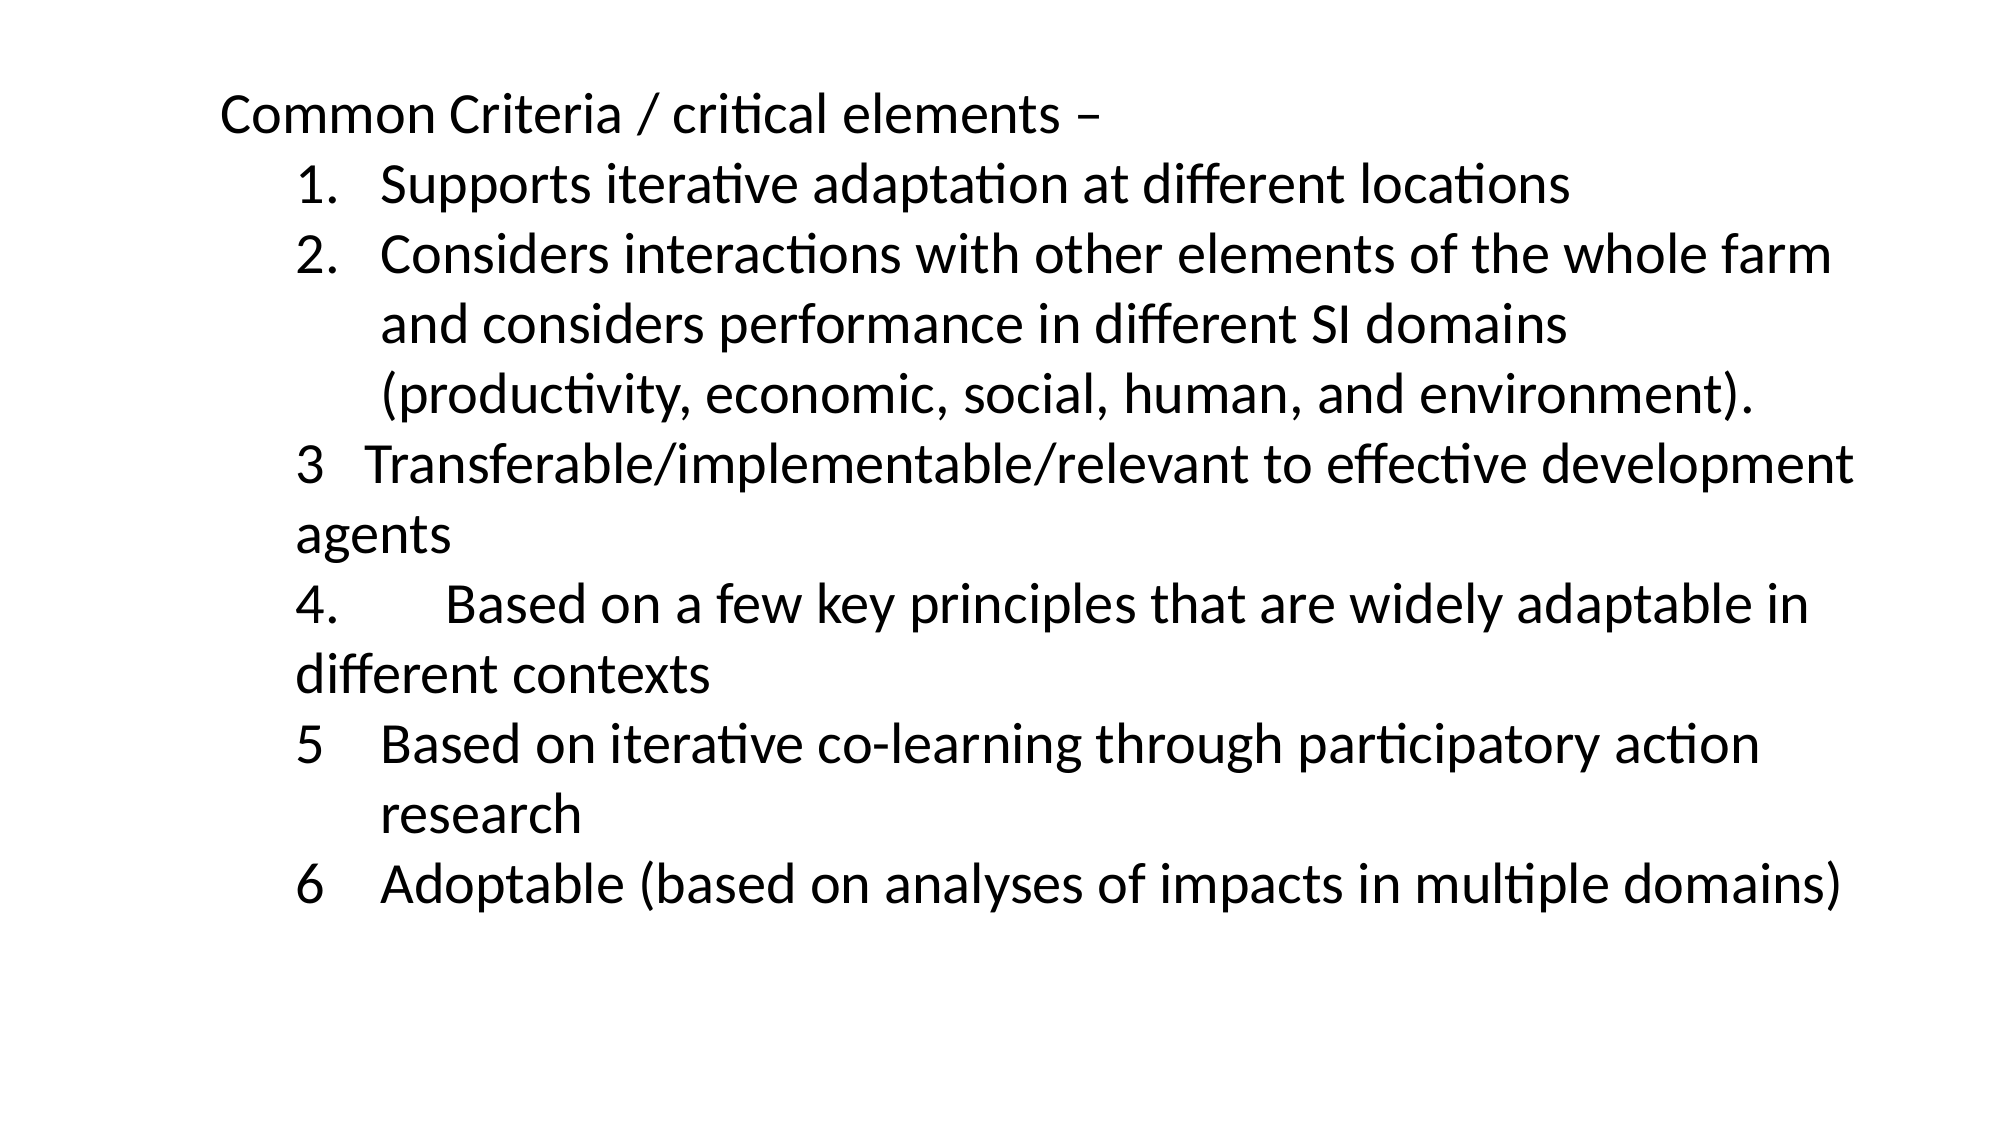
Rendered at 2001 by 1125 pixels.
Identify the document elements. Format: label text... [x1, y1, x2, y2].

text_box Common Criteria / critical elements – Supports iterative adaptation at different locations Considers interactions with other elements of the whole farm and considers performance in different SI domains (productivity, economic, social, human, and environment). 3 Transferable/implementable/relevant to effective development agents 4. Based on a few key principles that are widely adaptable in different contexts Based on iterative co-learning through participatory action research Adoptable (based on analyses of impacts in multiple domains) [206, 67, 1899, 993]
